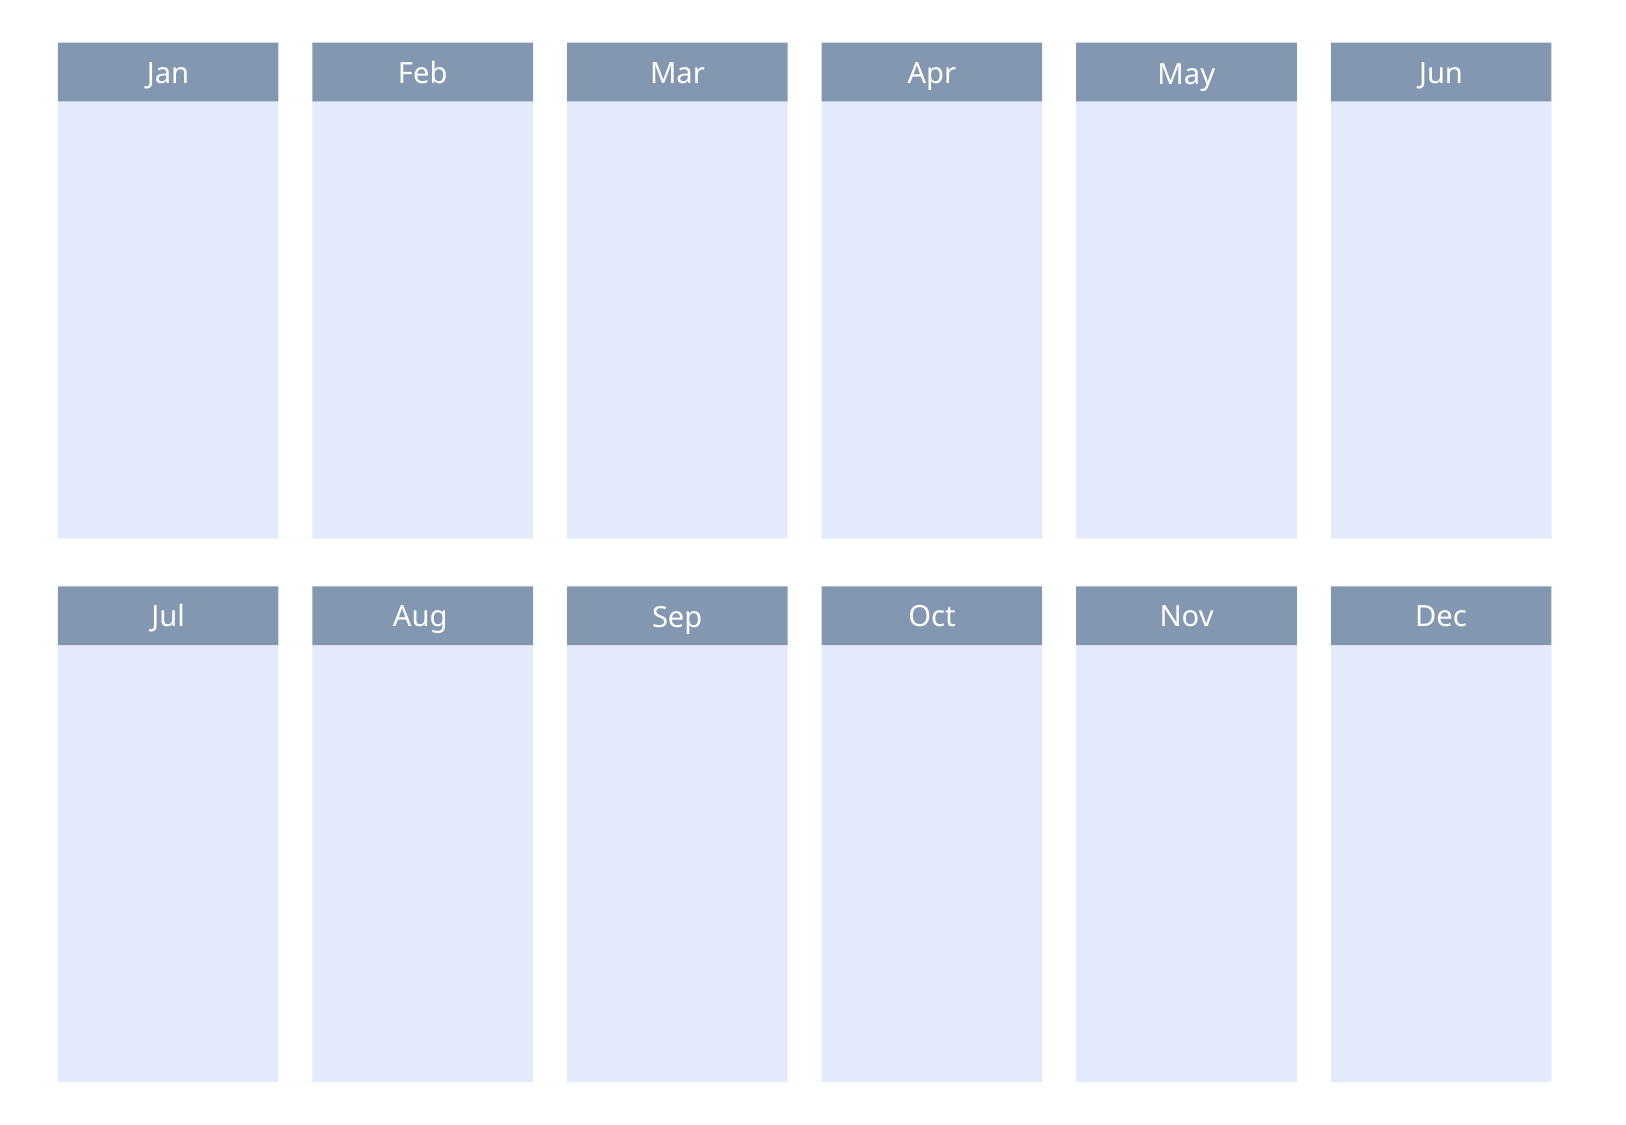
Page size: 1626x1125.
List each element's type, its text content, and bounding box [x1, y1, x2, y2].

text_box Feb [349, 46, 497, 97]
text_box [1075, 101, 1298, 540]
text_box [57, 42, 279, 101]
text_box [566, 101, 789, 540]
text_box [566, 644, 789, 1083]
text_box [821, 585, 1043, 644]
text_box [1330, 42, 1552, 101]
text_box [821, 101, 1043, 540]
text_box [821, 42, 1043, 101]
text_box [311, 42, 534, 101]
text_box Jan [94, 46, 242, 97]
text_box [1330, 101, 1552, 540]
text_box [821, 644, 1043, 1083]
text_box May [1113, 47, 1260, 98]
text_box [1330, 644, 1552, 1083]
text_box [57, 101, 279, 540]
text_box Nov [1113, 589, 1260, 640]
text_box Mar [603, 46, 751, 97]
text_box [311, 101, 534, 540]
text_box Jun [1367, 46, 1515, 97]
text_box [1075, 585, 1298, 644]
text_box Jul [94, 589, 242, 640]
text_box [1075, 644, 1298, 1083]
text_box Sep [603, 590, 751, 641]
text_box [1075, 42, 1298, 101]
text_box Oct [858, 589, 1006, 640]
text_box Dec [1367, 589, 1515, 640]
text_box Aug [346, 589, 494, 640]
text_box [566, 585, 789, 644]
text_box [57, 644, 279, 1083]
text_box [311, 644, 534, 1083]
text_box [57, 585, 279, 644]
text_box [1330, 585, 1552, 644]
text_box [311, 585, 534, 644]
text_box Apr [858, 46, 1006, 97]
text_box [566, 42, 789, 101]
